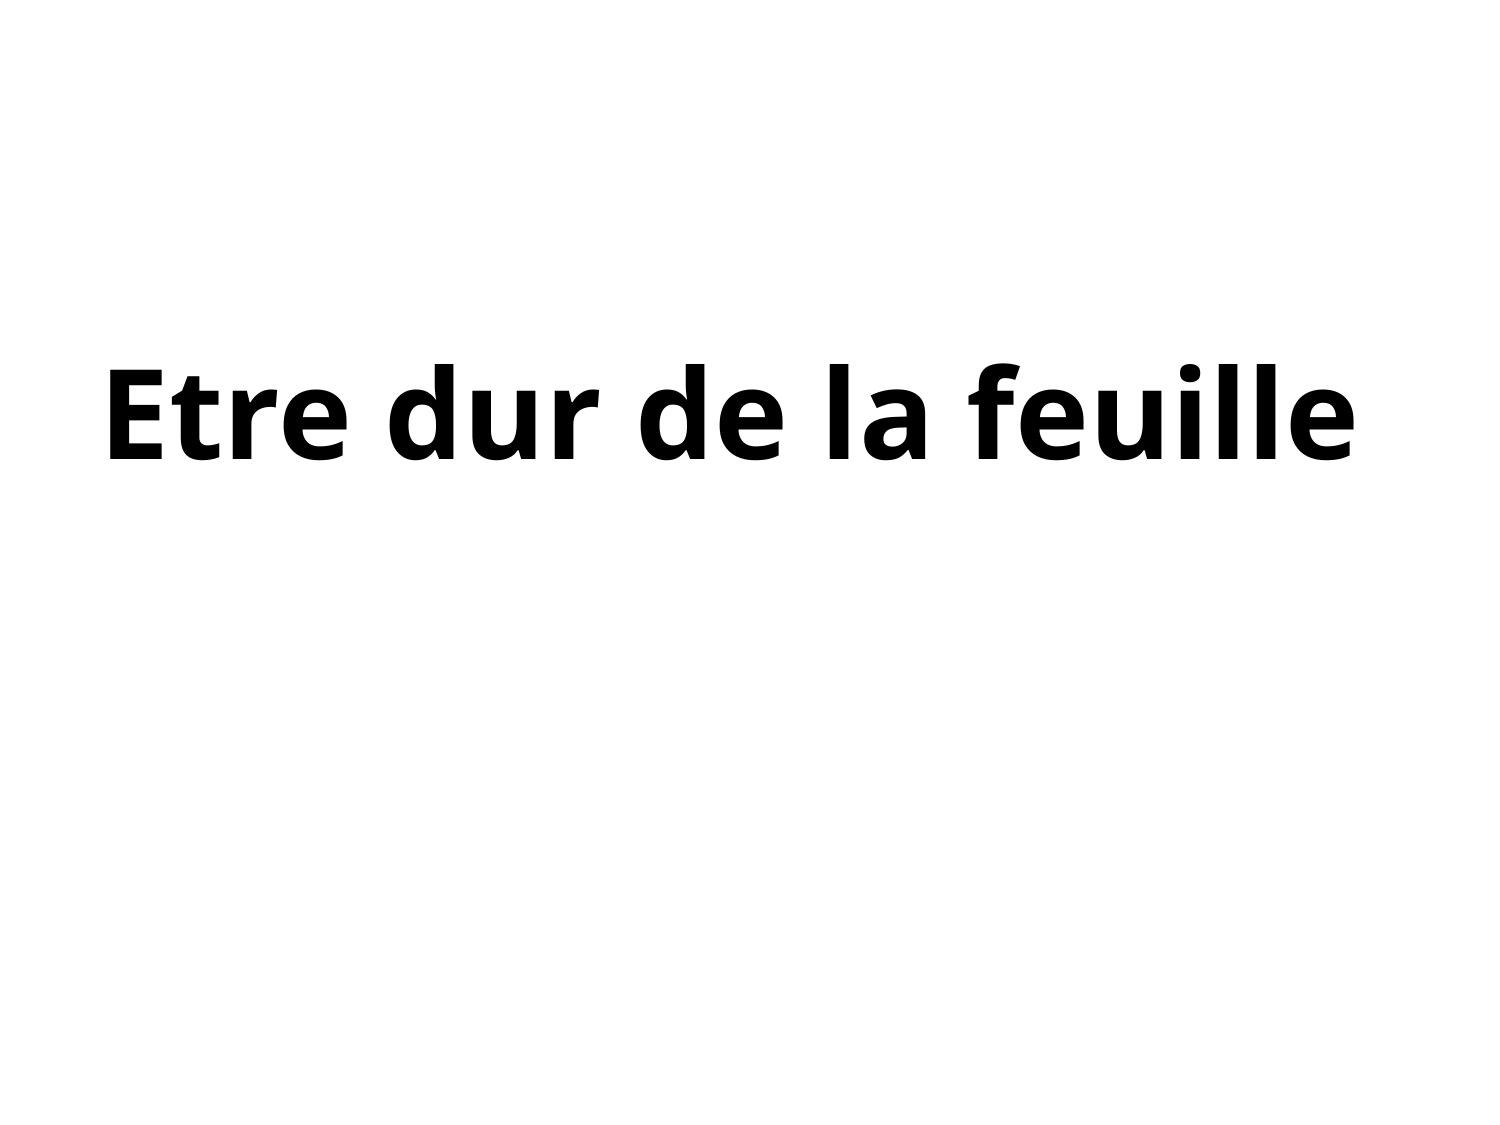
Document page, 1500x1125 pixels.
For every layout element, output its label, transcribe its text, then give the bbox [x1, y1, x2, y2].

text_box Etre dur de la feuille [85, 327, 1376, 493]
